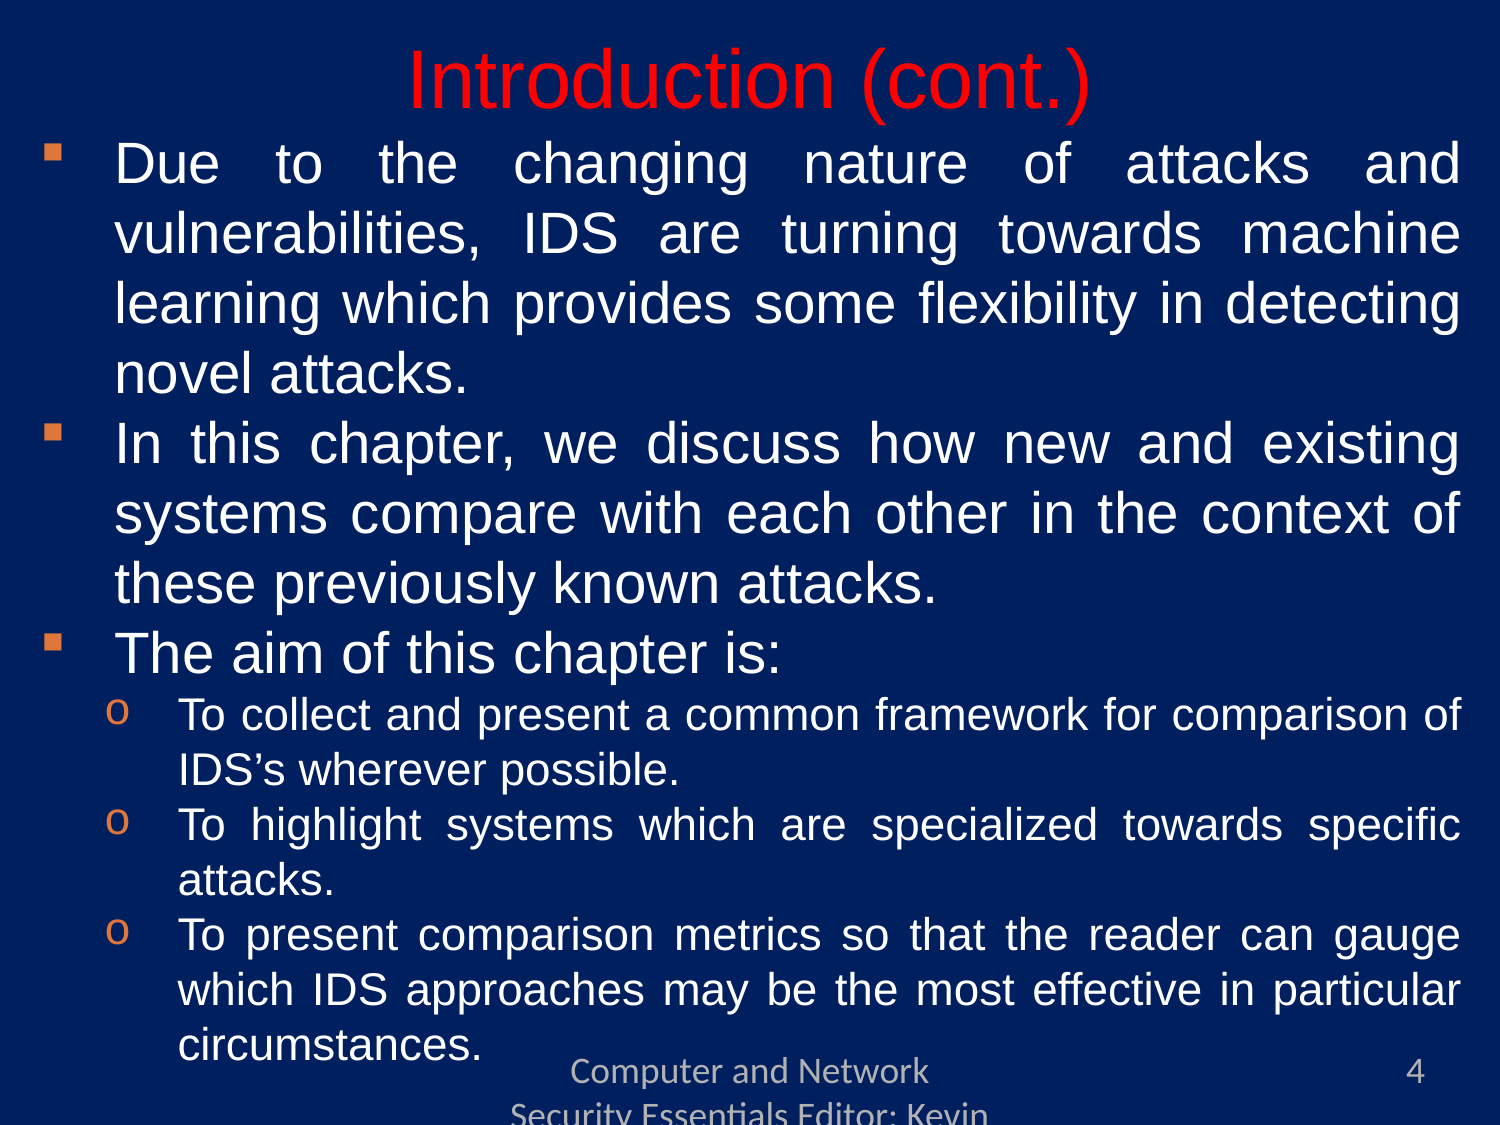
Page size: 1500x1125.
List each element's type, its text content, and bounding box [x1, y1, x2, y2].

title Introduction (cont.) [44, 24, 1456, 125]
footer Computer and Network Security Essentials Editor: Kevin Daimi Associate Editors: Guillermo Francia, Levent Ertaul, Luis H. Encinas, Eman El-Sheikh Published by Springer [510, 1046, 990, 1103]
slide_number 4 [1080, 1046, 1425, 1103]
list Due to the changing nature of attacks and vulnerabilities, IDS are turning towards machine learning which provides some flexibility in detecting novel attacks. In this chapter, we discuss how new and existing systems compare with each other in the context of these previously known attacks. The aim of this chapter is: To collect and present a common framework for comparison of IDS’s wherever possible. To highlight systems which are specialized towards specific attacks. To present comparison metrics so that the reader can gauge which IDS approaches may be the most effective in particular circumstances. [37, 125, 1463, 1080]
